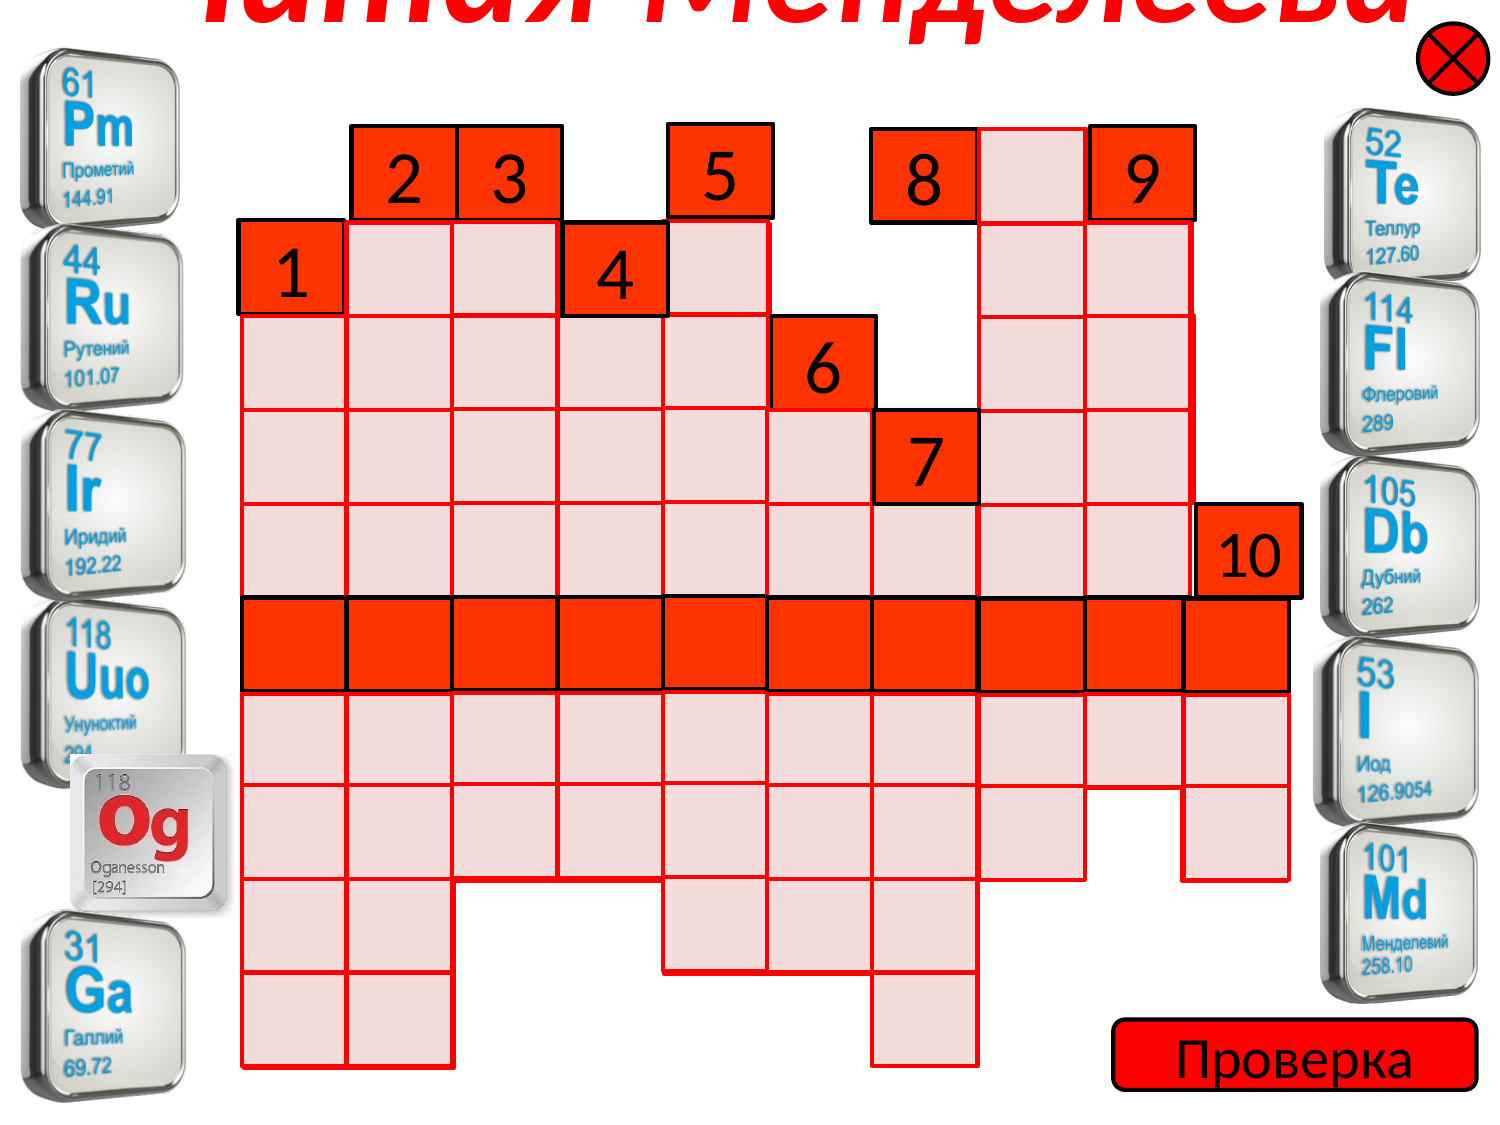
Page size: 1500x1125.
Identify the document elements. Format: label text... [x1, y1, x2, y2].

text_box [1086, 128, 1288, 597]
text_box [557, 315, 657, 879]
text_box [871, 503, 978, 1067]
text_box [346, 222, 453, 1067]
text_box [456, 887, 867, 1069]
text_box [766, 409, 873, 973]
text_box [241, 316, 341, 1067]
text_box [451, 221, 558, 879]
text_box Проверка [1111, 1017, 1479, 1092]
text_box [979, 128, 1085, 880]
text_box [662, 220, 769, 972]
picture [0, 33, 235, 1103]
title Читая Менделеева [23, 0, 1489, 124]
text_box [1183, 598, 1290, 880]
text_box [981, 796, 1288, 1069]
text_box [244, 128, 977, 502]
picture [1292, 93, 1500, 1005]
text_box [1084, 222, 1191, 788]
